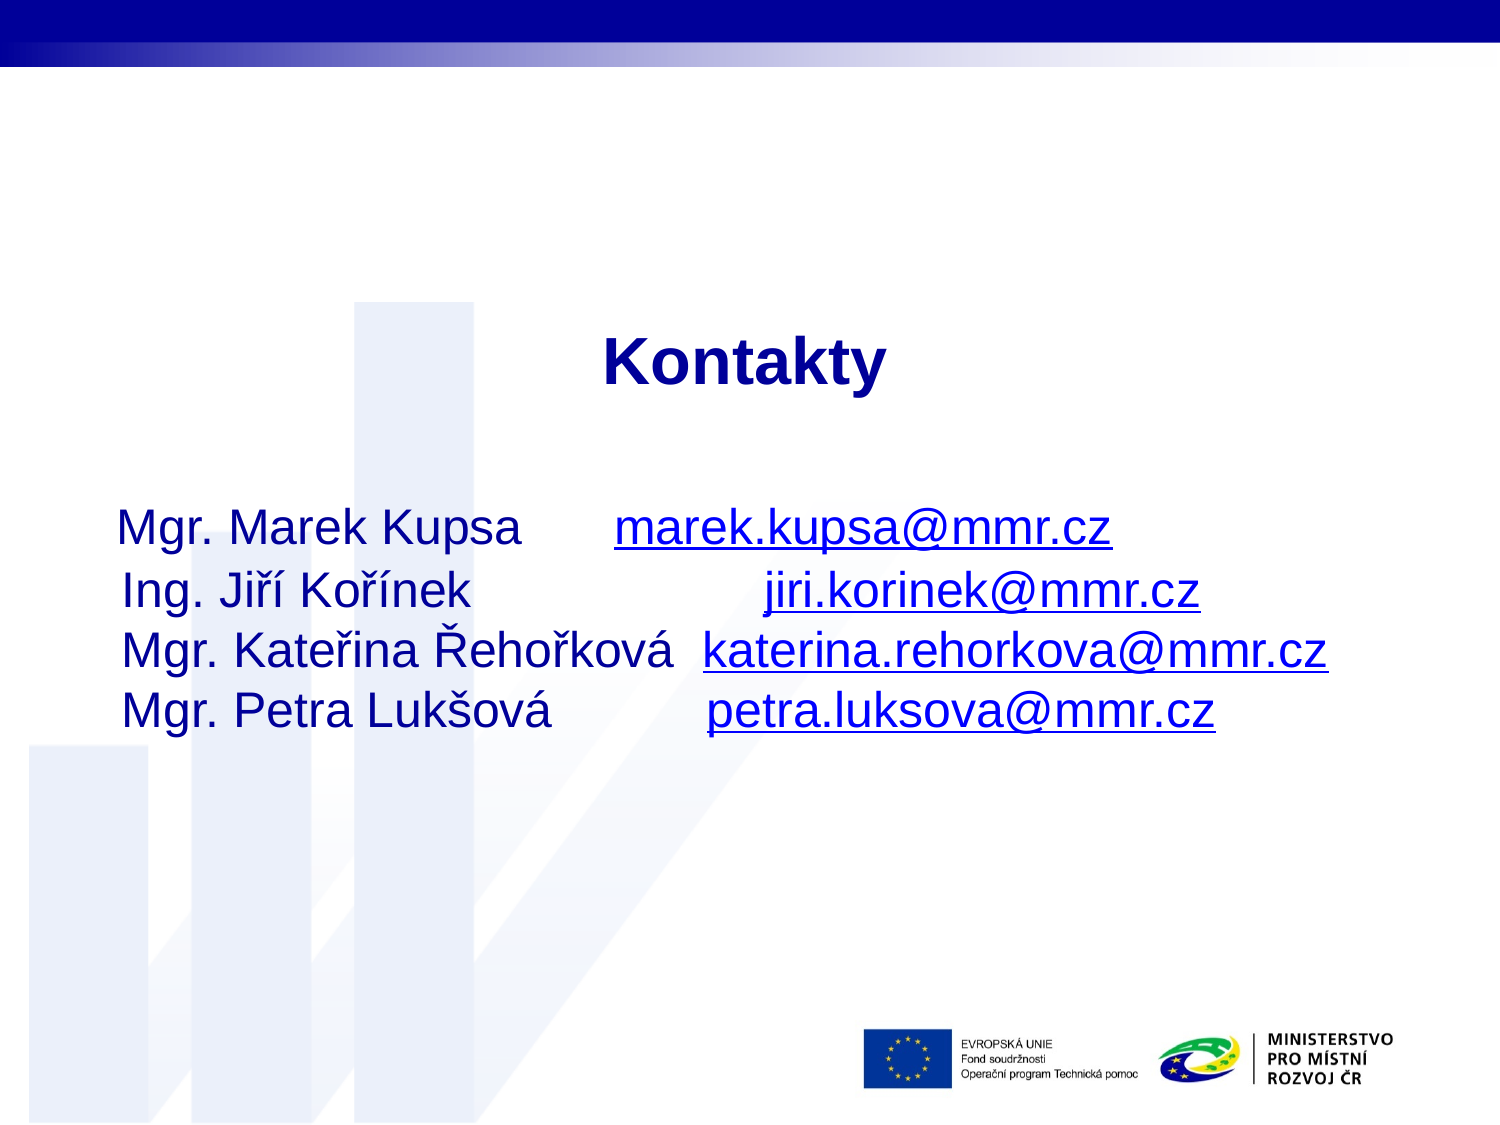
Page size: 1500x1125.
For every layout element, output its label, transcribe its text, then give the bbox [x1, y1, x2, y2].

picture [29, 302, 1412, 1125]
list Kontakty Mgr. Marek Kupsa marek.kupsa@mmr.cz Ing. Jiří Kořínek jiri.korinek@mmr.cz Mgr. Kateřina Řehořková katerina.rehorkova@mmr.cz Mgr. Petra Lukšová petra.luksova@mmr.cz [64, 255, 1425, 1012]
